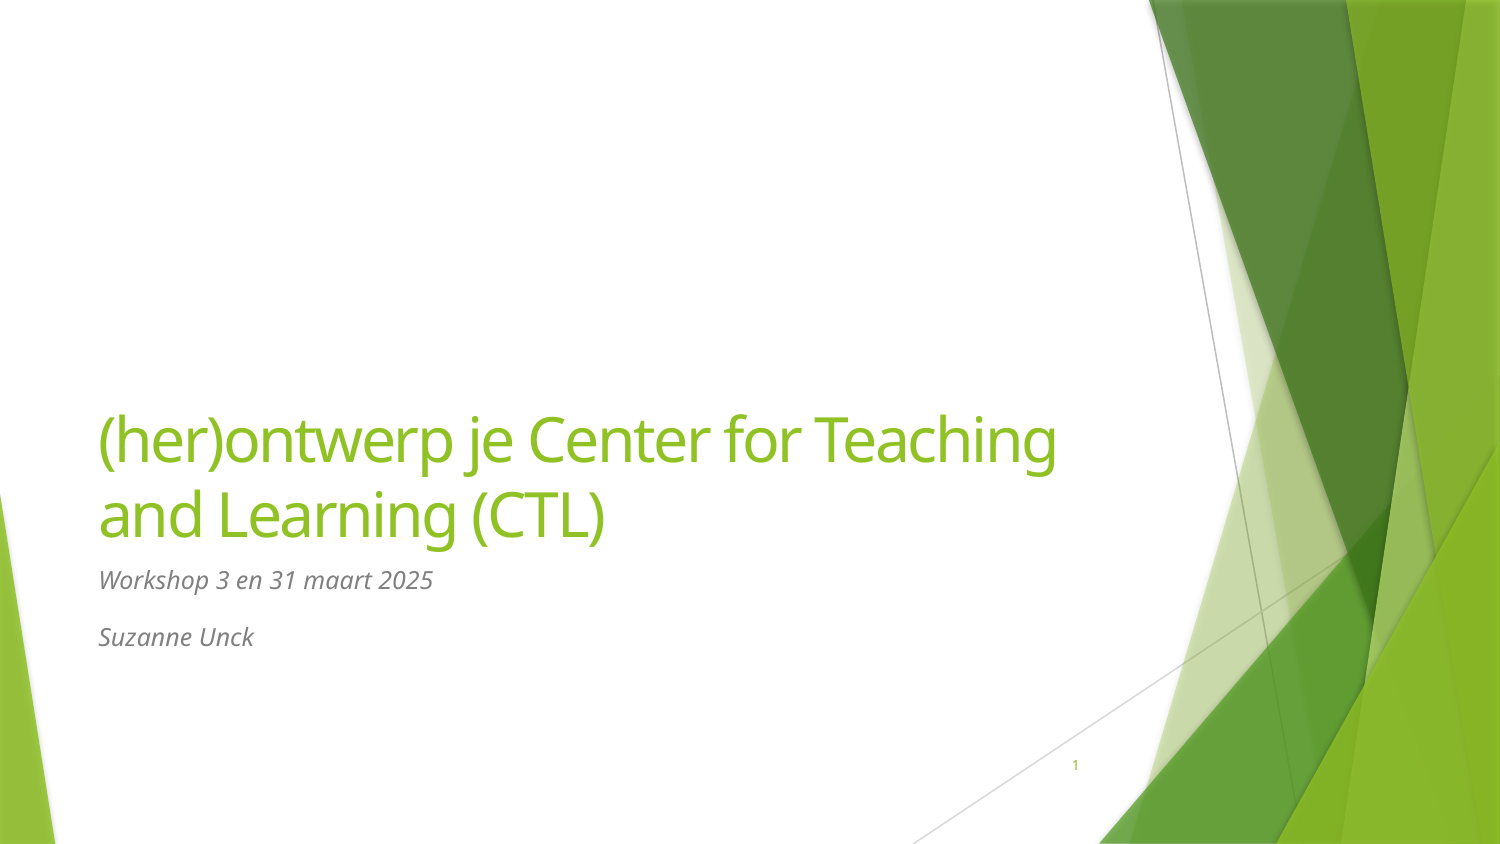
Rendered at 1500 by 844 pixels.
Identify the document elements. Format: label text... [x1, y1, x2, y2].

list Workshop 3 en 31 maart 2025 Suzanne Unck [83, 557, 1141, 663]
title (her)ontwerp je Center for Teaching and Learning (CTL) [83, 332, 1141, 557]
slide_number 1 [1056, 743, 1141, 789]
